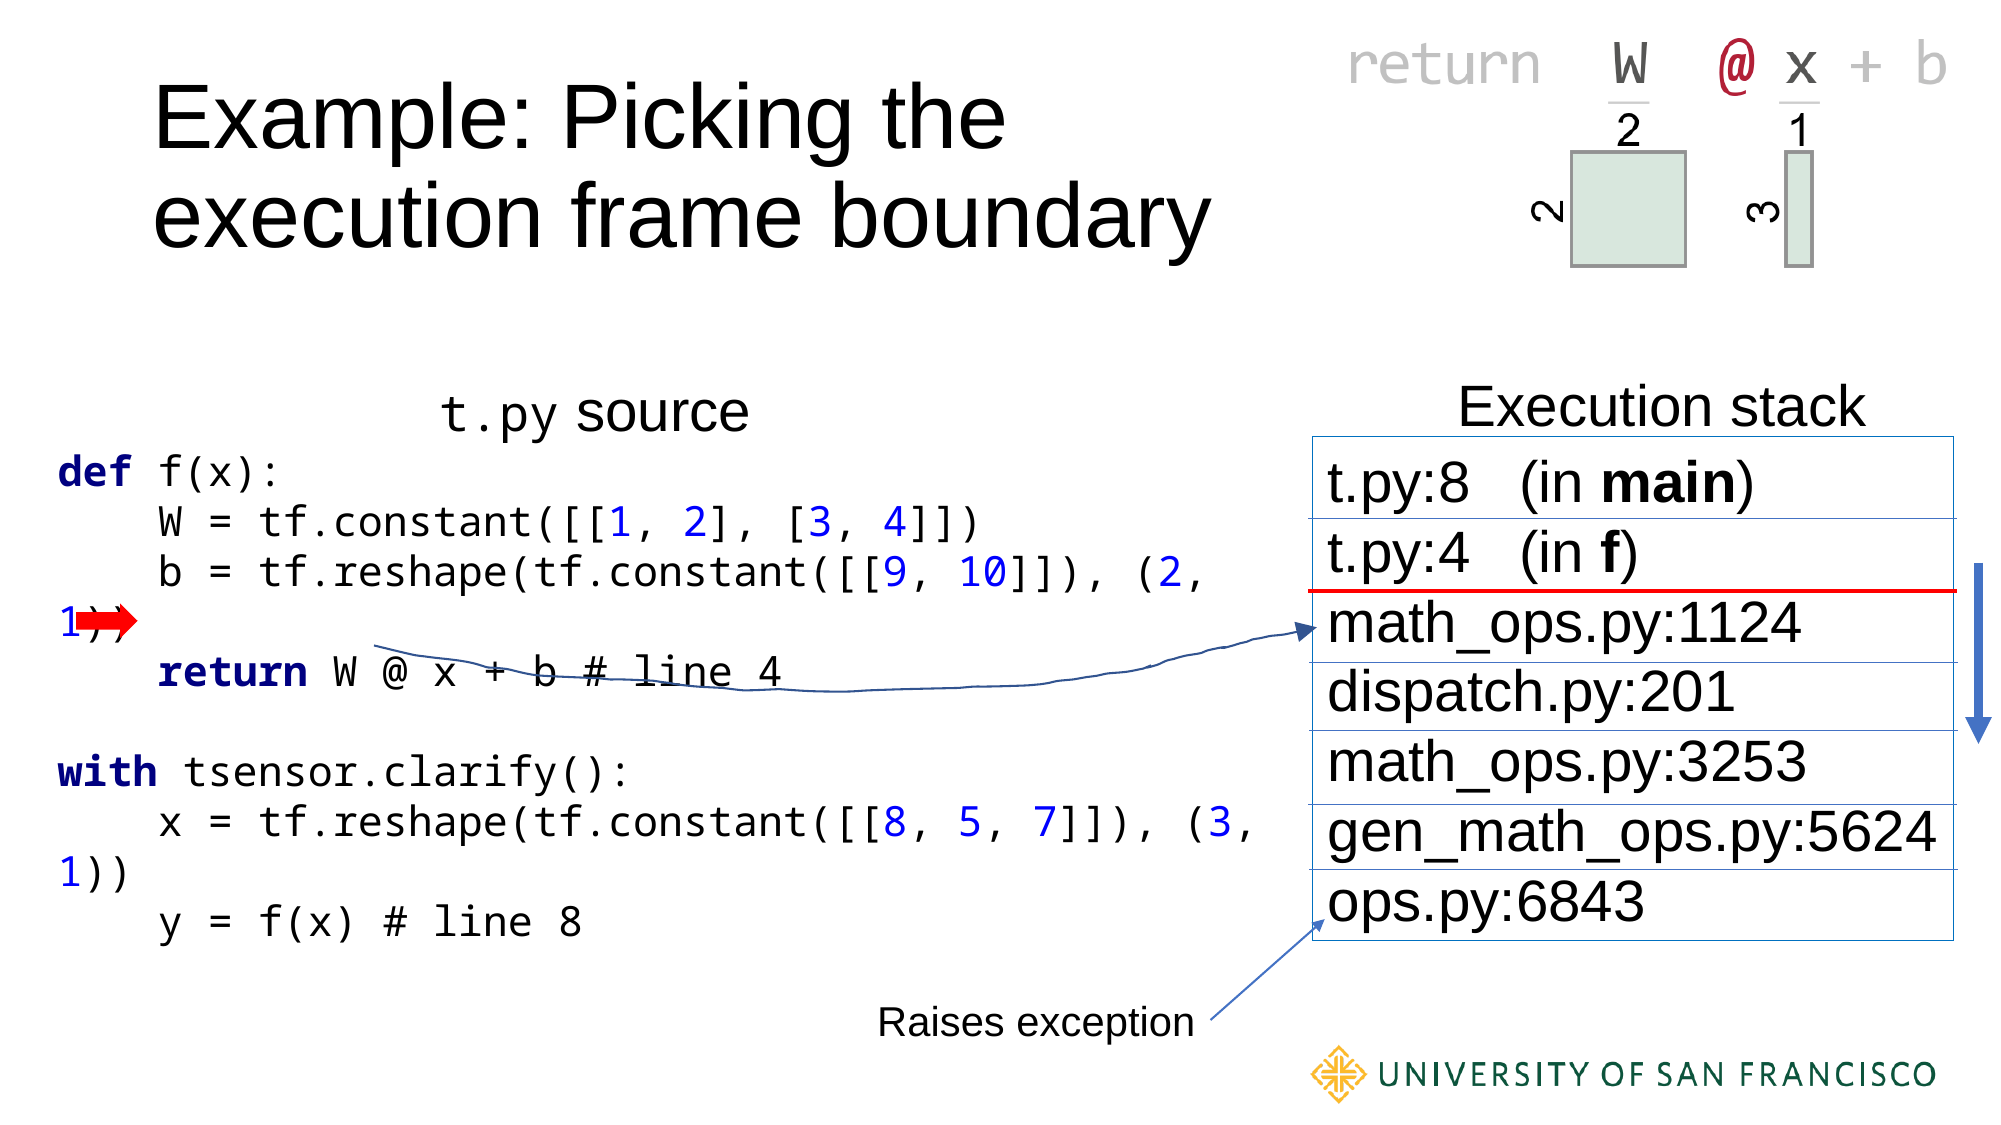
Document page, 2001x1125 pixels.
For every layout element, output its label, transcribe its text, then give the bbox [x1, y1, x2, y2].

text_box [75, 600, 140, 641]
text_box t.py:8 (in main) t.py:4 (in f) math_ops.py:1124 dispatch.py:201 math_ops.py:3253 gen_math_ops.py:5624 ops.py:6843 [1312, 436, 1954, 518]
text_box t.py source [425, 365, 767, 451]
text_box t.py:8 (in main) t.py:4 (in f) math_ops.py:1124 dispatch.py:201 math_ops.py:3253 gen_math_ops.py:5624 ops.py:6843 [1312, 663, 1954, 730]
picture [1343, 27, 1957, 278]
text_box t.py:8 (in main) t.py:4 (in f) math_ops.py:1124 dispatch.py:201 math_ops.py:3253 gen_math_ops.py:5624 ops.py:6843 [1312, 805, 1954, 869]
text_box t.py:8 (in main) t.py:4 (in f) math_ops.py:1124 dispatch.py:201 math_ops.py:3253 gen_math_ops.py:5624 ops.py:6843 [1312, 731, 1954, 804]
text_box t.py:8 (in main) t.py:4 (in f) math_ops.py:1124 dispatch.py:201 math_ops.py:3253 gen_math_ops.py:5624 ops.py:6843 [1312, 593, 1954, 662]
text_box Execution stack [1443, 360, 1883, 446]
title Example: Picking the execution frame boundary [137, 59, 1343, 278]
text_box t.py:8 (in main) t.py:4 (in f) math_ops.py:1124 dispatch.py:201 math_ops.py:3253 gen_math_ops.py:5624 ops.py:6843 [1312, 519, 1954, 589]
text_box [373, 621, 1317, 693]
text_box def f(x): W = tf.constant([[1, 2], [3, 4]]) b = tf.reshape(tf.constant([[9, 10]]), (2, 1)) return W @ x + b # line 4 with tsensor.clarify(): x = tf.reshape(tf.constant([[8, 5, 7]]), (3, 1)) y = f(x) # line 8 [42, 437, 1274, 953]
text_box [1211, 919, 1325, 1021]
text_box t.py:8 (in main) t.py:4 (in f) math_ops.py:1124 dispatch.py:201 math_ops.py:3253 gen_math_ops.py:5624 ops.py:6843 [1312, 870, 1954, 941]
text_box Raises exception [862, 987, 1211, 1053]
